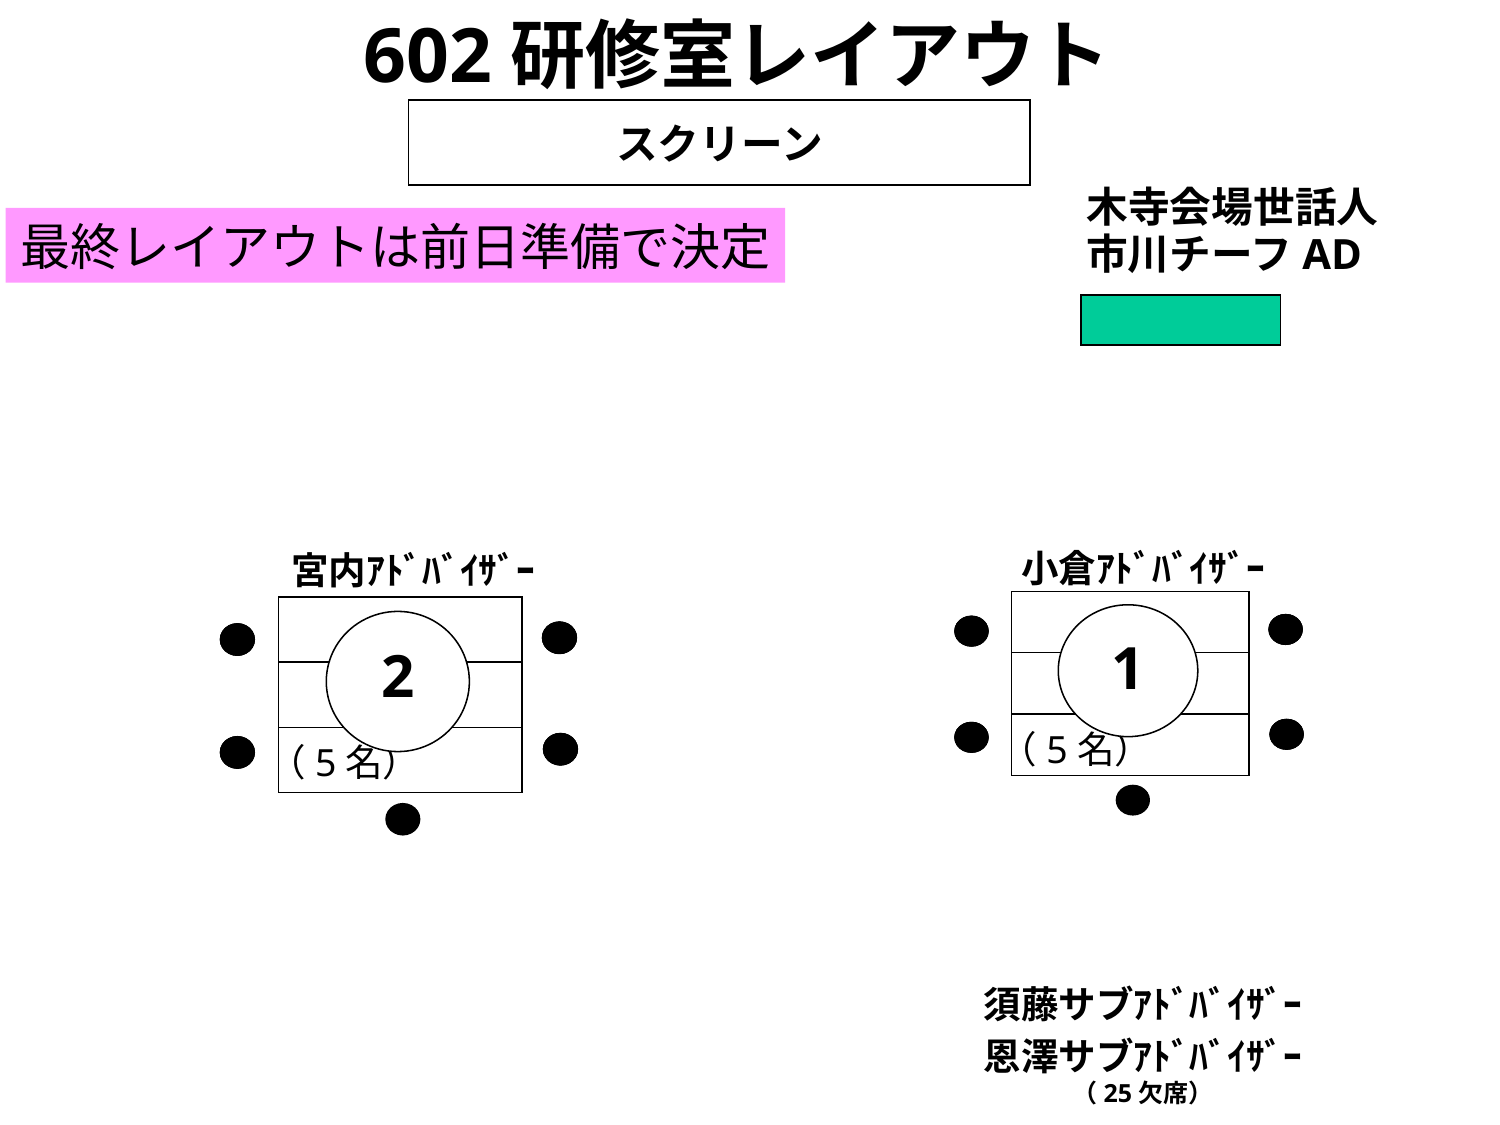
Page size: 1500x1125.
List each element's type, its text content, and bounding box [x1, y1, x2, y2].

text_box 最終レイアウトは前日準備で決定 [5, 207, 786, 283]
text_box 602研修室レイアウト [24, 0, 1450, 105]
text_box 木寺会場世話人 [1030, 163, 1435, 220]
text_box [906, 537, 1325, 814]
text_box 恩澤サブｱﾄﾞﾊﾞｲｻﾞｰ （25欠席） [938, 1025, 1348, 1115]
text_box スクリーン [408, 105, 1031, 186]
text_box 市川チーフAD [981, 220, 1467, 286]
text_box 須藤サブｱﾄﾞﾊﾞｲｻﾞｰ [938, 974, 1348, 1025]
text_box [1080, 294, 1281, 345]
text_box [170, 539, 600, 834]
